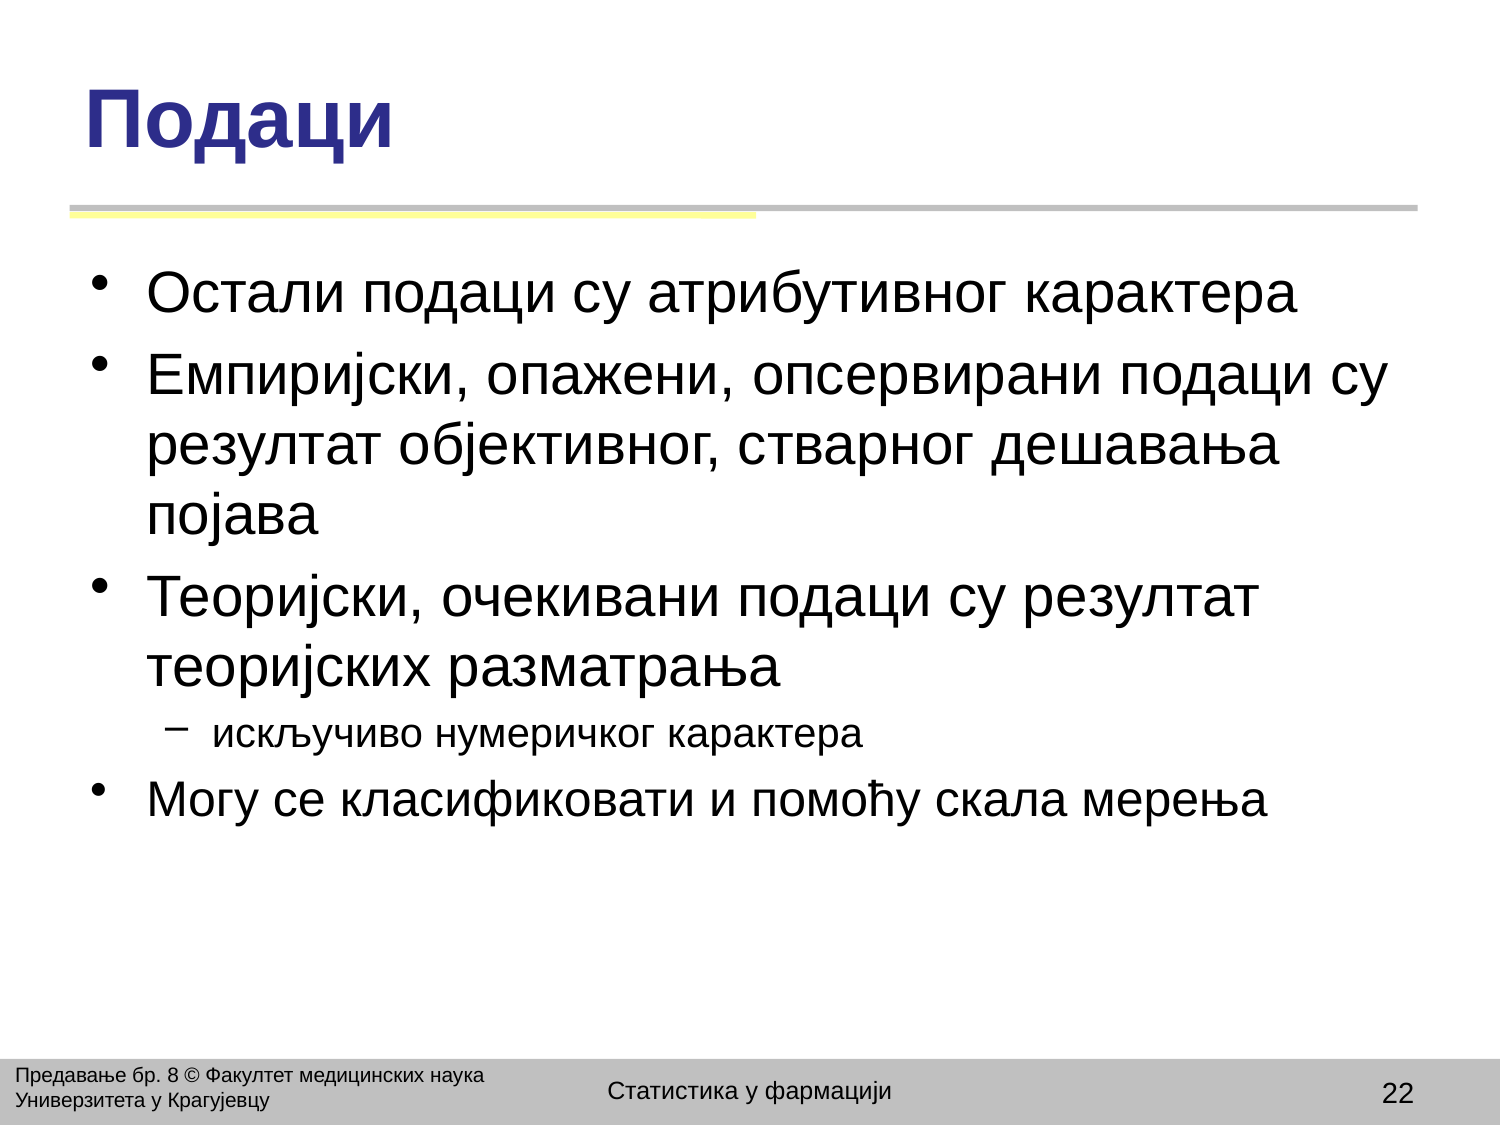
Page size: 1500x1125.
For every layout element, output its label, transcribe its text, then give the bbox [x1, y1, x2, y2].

footer Статистика у фармацији [512, 1066, 988, 1125]
slide_number 22 [1079, 1066, 1430, 1125]
title Подаци [69, 19, 1426, 208]
slide_number Предавање бр. 8 © Факултет медицинских наука Универзитета у Крагујевцу [0, 1053, 631, 1108]
list Остали подаци су атрибутивног карактера Емпиријски, опажени, опсервирани подаци су резултат објективног, стварног дешавања појава Теоријски, очекивани подаци су резултат теоријских разматрања искључиво нумеричког карактера Могу се класификовати и помоћу скала мерења [74, 246, 1426, 1023]
